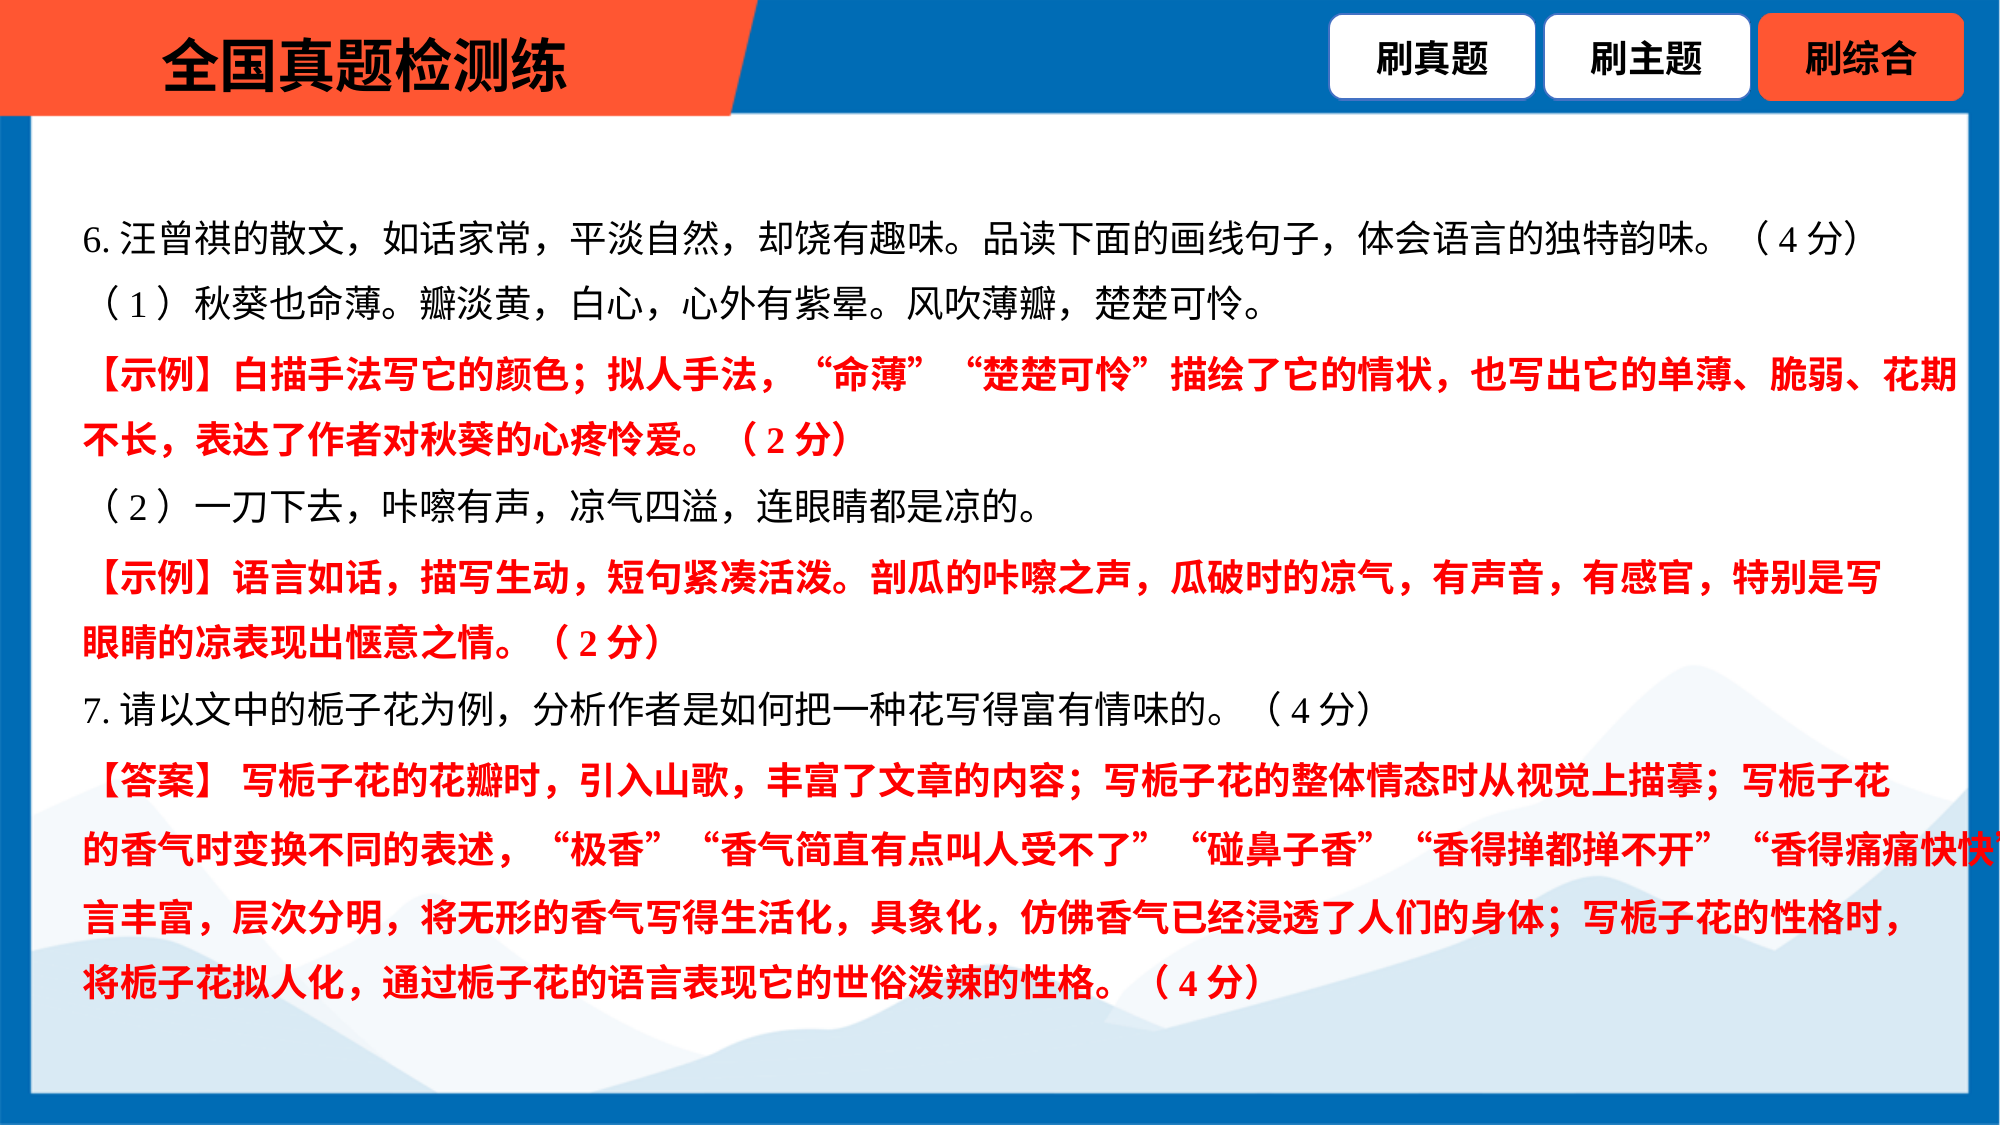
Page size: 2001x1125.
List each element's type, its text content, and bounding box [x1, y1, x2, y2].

picture [0, 0, 2000, 1125]
text_box （1）秋葵也命薄。瓣淡黄，白心，心外有紫晕。风吹薄瓣，楚楚可怜。 [82, 260, 1917, 318]
text_box 【示例】语言如话，描写生动，短句紧凑活泼。剖瓜的咔嚓之声，瓜破时的凉气，有声音，有感官，特别是写 眼睛的凉表现出惬意之情。（2分） [82, 530, 1917, 658]
text_box （2）一刀下去，咔嚓有声，凉气四溢，连眼睛都是凉的。 [82, 463, 1917, 521]
text_box 7.请以文中的栀子花为例，分析作者是如何把一种花写得富有情味的。（4分） [82, 666, 1917, 725]
text_box 【答案】 写栀子花的花瓣时，引入山歌，丰富了文章的内容；写栀子花的整体情态时从视觉上描摹；写栀子花 的香气时变换不同的表述，“极香”“香气简直有点叫人受不了”“碰鼻子香”“香得掸都掸不开”“香得痛痛快快”,语 言丰富，层次分明，将无形的香气写得生活化，具象化，仿佛香气已经浸透了人们的身体；写栀子花的性格时， 将栀子花拟人化，通过栀子花的语言表现它的世俗泼辣的性格。（4分） [82, 733, 1917, 998]
text_box 6.汪曾祺的散文，如话家常，平淡自然，却饶有趣味。品读下面的画线句子，体会语言的独特韵味。（4分） [82, 195, 1917, 254]
text_box 【示例】白描手法写它的颜色；拟人手法，“命薄”“楚楚可怜”描绘了它的情状，也写出它的单薄、脆弱、花期 不长，表达了作者对秋葵的心疼怜爱。（2分） [82, 327, 1917, 455]
